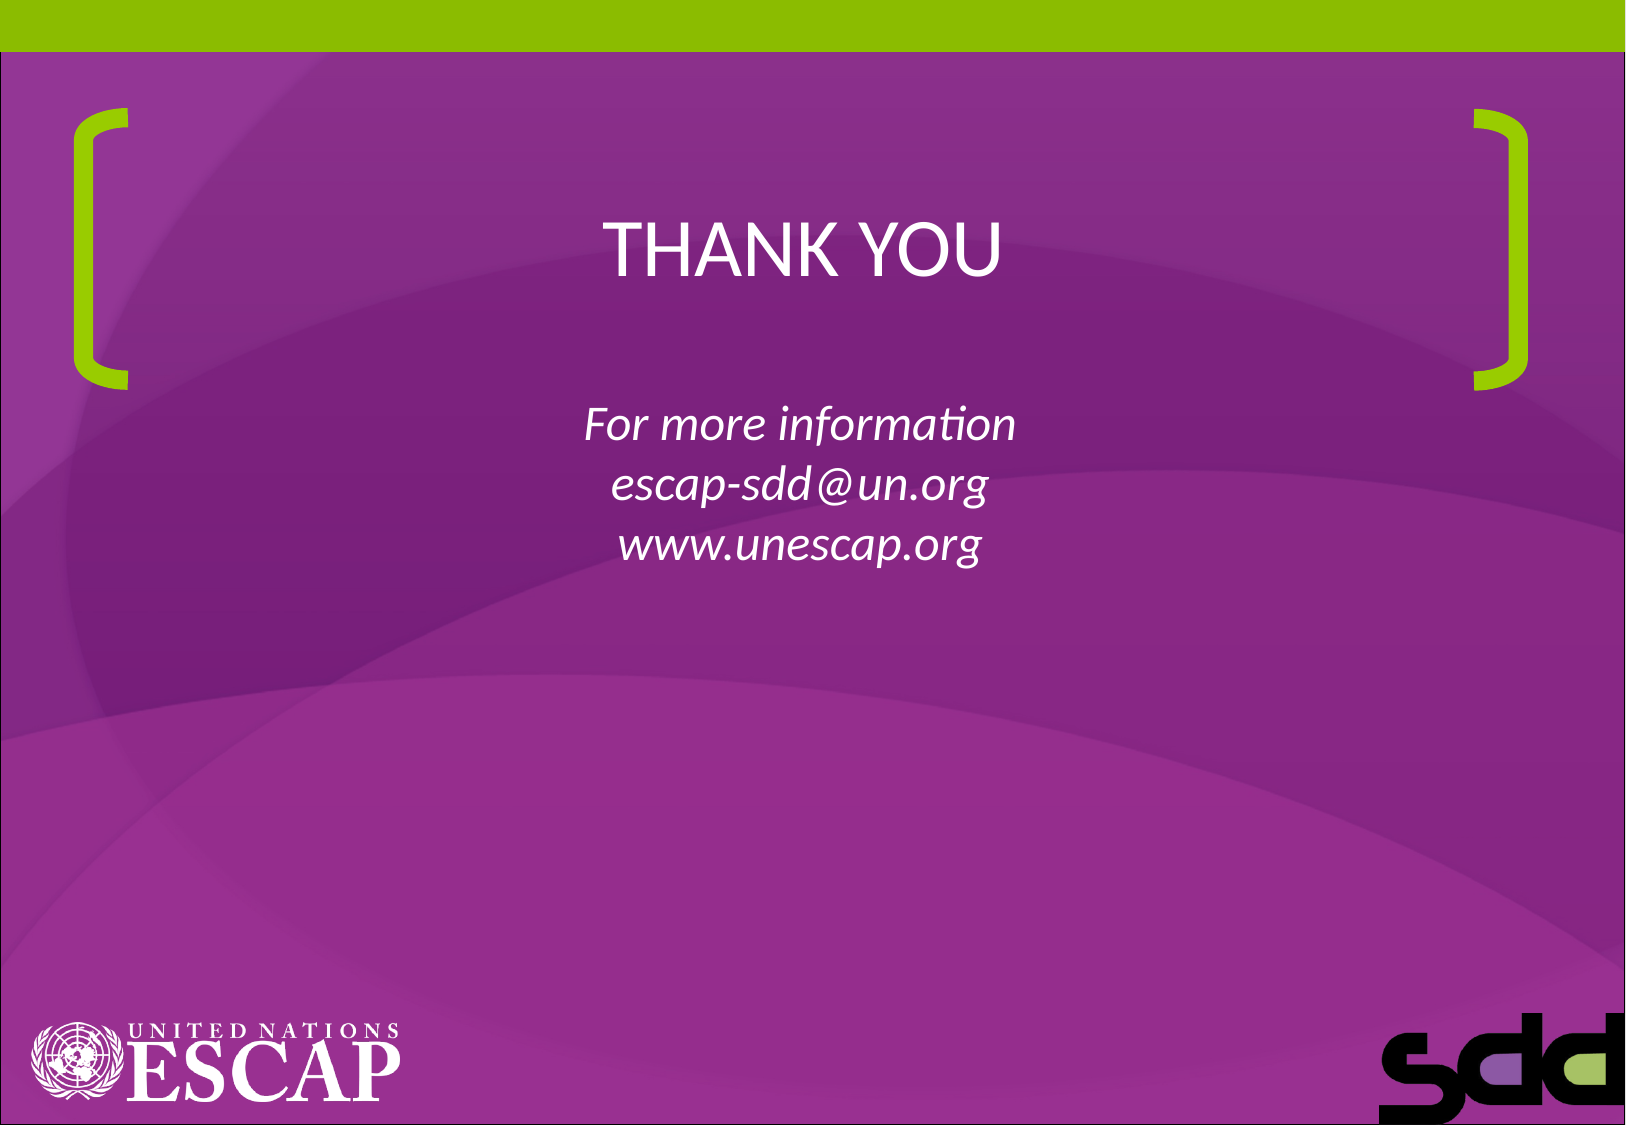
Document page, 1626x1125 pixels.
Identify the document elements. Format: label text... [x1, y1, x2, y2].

list For more information escap-sdd@un.org www.unescap.org [132, 382, 1469, 778]
picture [31, 1022, 400, 1102]
picture [1379, 1013, 1625, 1125]
title THANK YOU [133, 148, 1474, 337]
